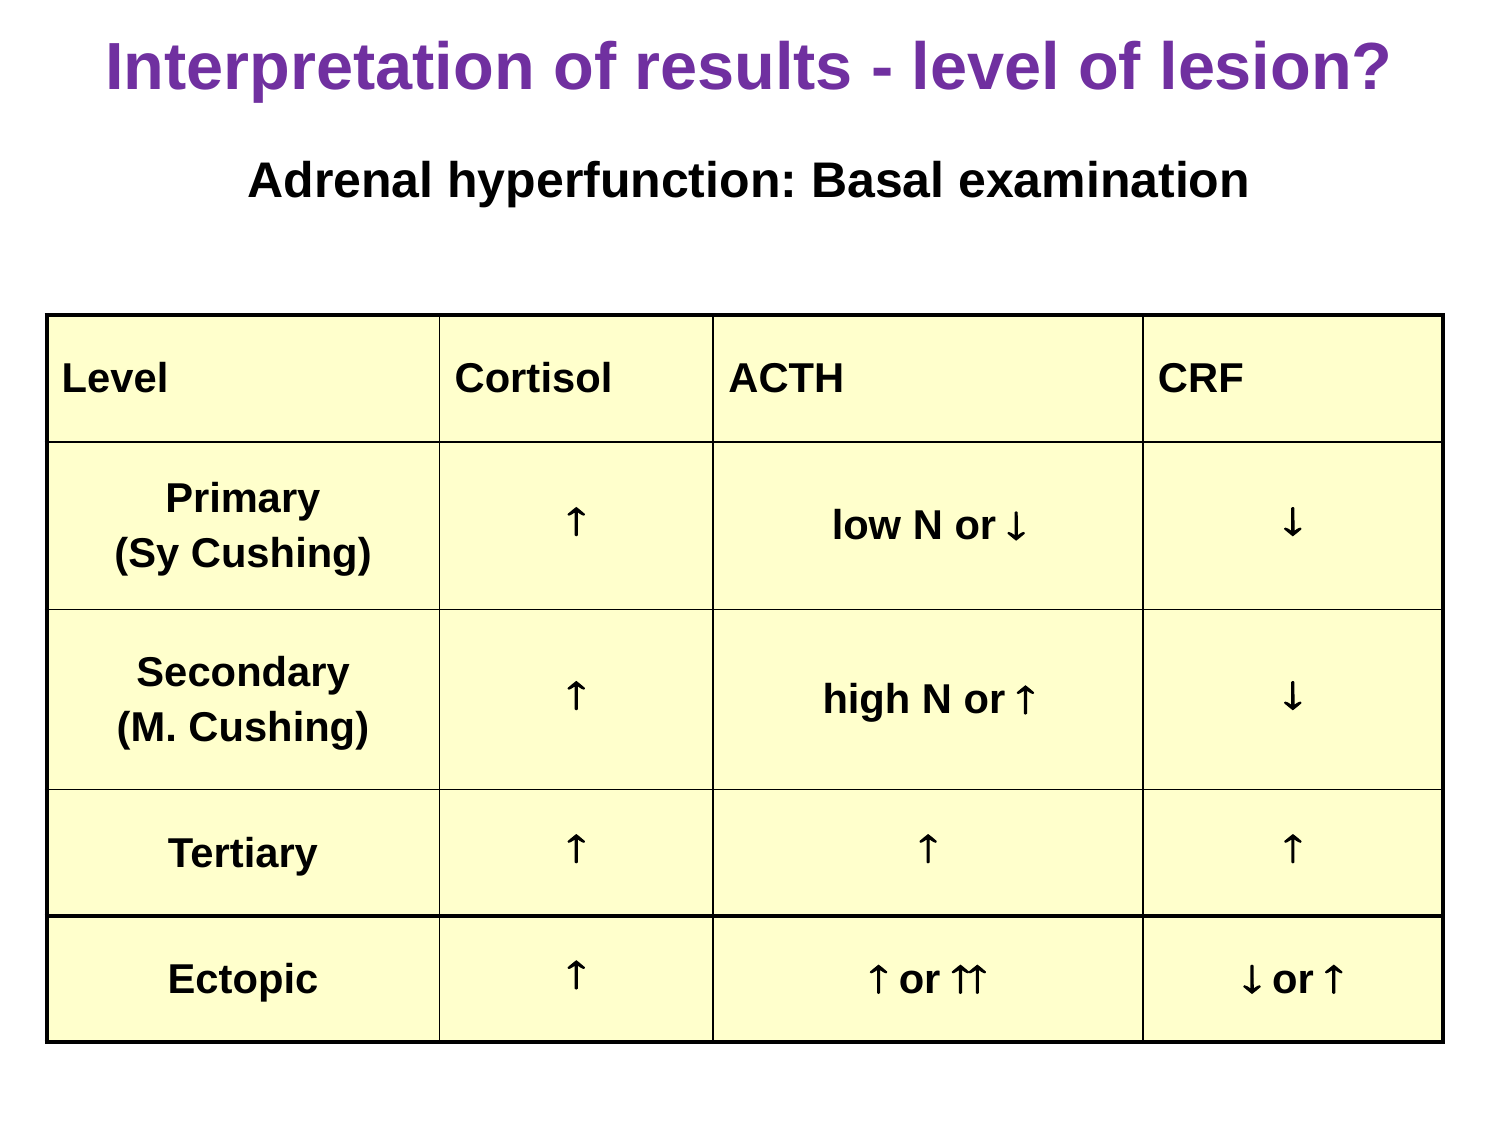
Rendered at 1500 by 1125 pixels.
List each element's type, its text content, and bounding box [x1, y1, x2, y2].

table_cell Primary (Sy Cushing) [49, 443, 439, 609]
table_cell  [440, 918, 712, 1040]
table_cell  [1144, 610, 1441, 789]
table_cell  or  [1144, 918, 1441, 1040]
table_cell  [1144, 790, 1441, 914]
table_cell  [1144, 443, 1441, 609]
table_cell Ectopic [49, 918, 439, 1040]
table_cell  [440, 610, 712, 789]
table_cell  [440, 790, 712, 914]
table_header Cortisol [440, 317, 712, 441]
table_cell Secondary (M. Cushing) [49, 610, 439, 789]
table_cell low N or  [714, 443, 1142, 609]
table_cell Tertiary [49, 790, 439, 914]
table_cell  [714, 790, 1142, 914]
table_cell high N or  [714, 610, 1142, 789]
title Interpretation of results - level of lesion? [0, 0, 1500, 126]
list Adrenal hyperfunction: Basal examination [55, 140, 1444, 190]
table_cell  [440, 443, 712, 609]
table_cell  or  [714, 918, 1142, 1040]
table_header Level [49, 317, 439, 441]
table_header CRF [1144, 317, 1441, 441]
table_header ACTH [714, 317, 1142, 441]
